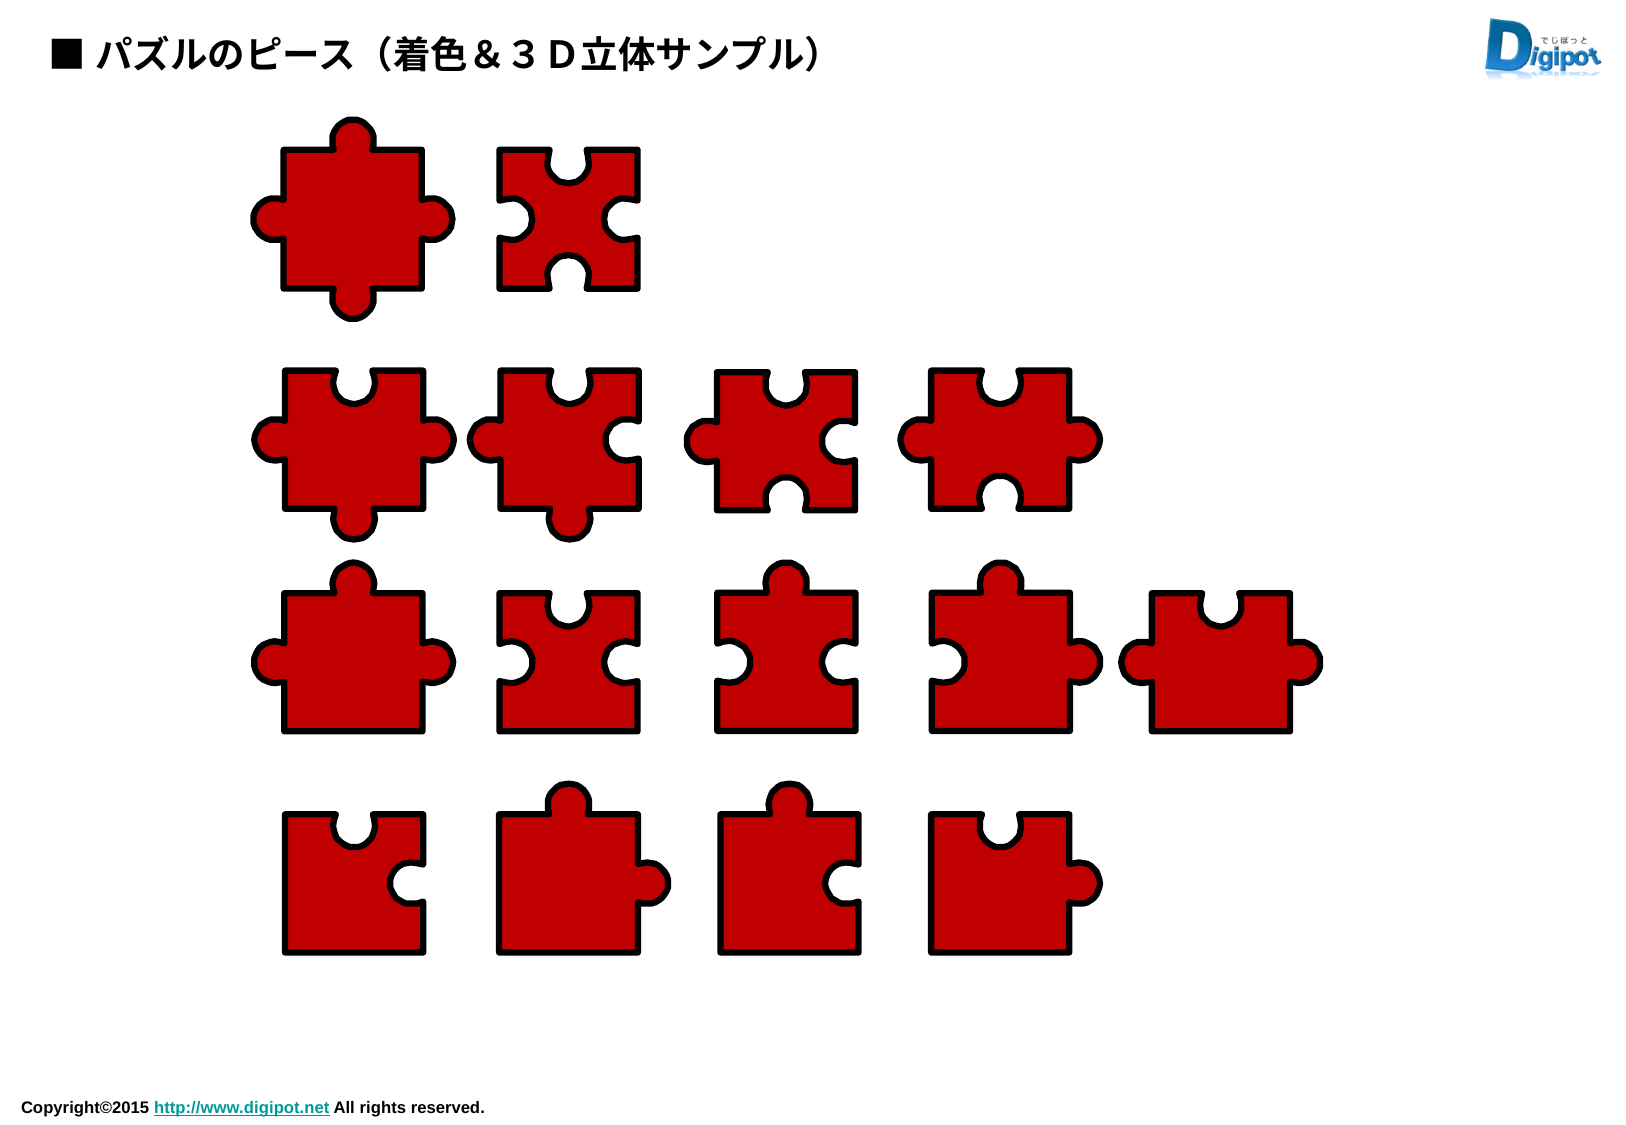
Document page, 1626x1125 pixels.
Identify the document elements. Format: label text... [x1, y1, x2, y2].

text_box [469, 370, 639, 540]
text_box [900, 370, 1101, 509]
text_box [285, 814, 424, 953]
text_box [499, 149, 638, 289]
text_box [254, 562, 454, 732]
text_box [254, 370, 454, 540]
text_box [931, 814, 1101, 953]
text_box [1121, 593, 1321, 732]
text_box [720, 783, 859, 953]
text_box [499, 783, 668, 953]
text_box [717, 562, 856, 731]
text_box [253, 119, 453, 319]
text_box [931, 562, 1101, 731]
picture [1485, 18, 1602, 82]
text_box [499, 593, 638, 732]
text_box ■パズルのピース（着色＆３Ｄ立体サンプル） [33, 23, 858, 84]
text_box [686, 372, 856, 511]
